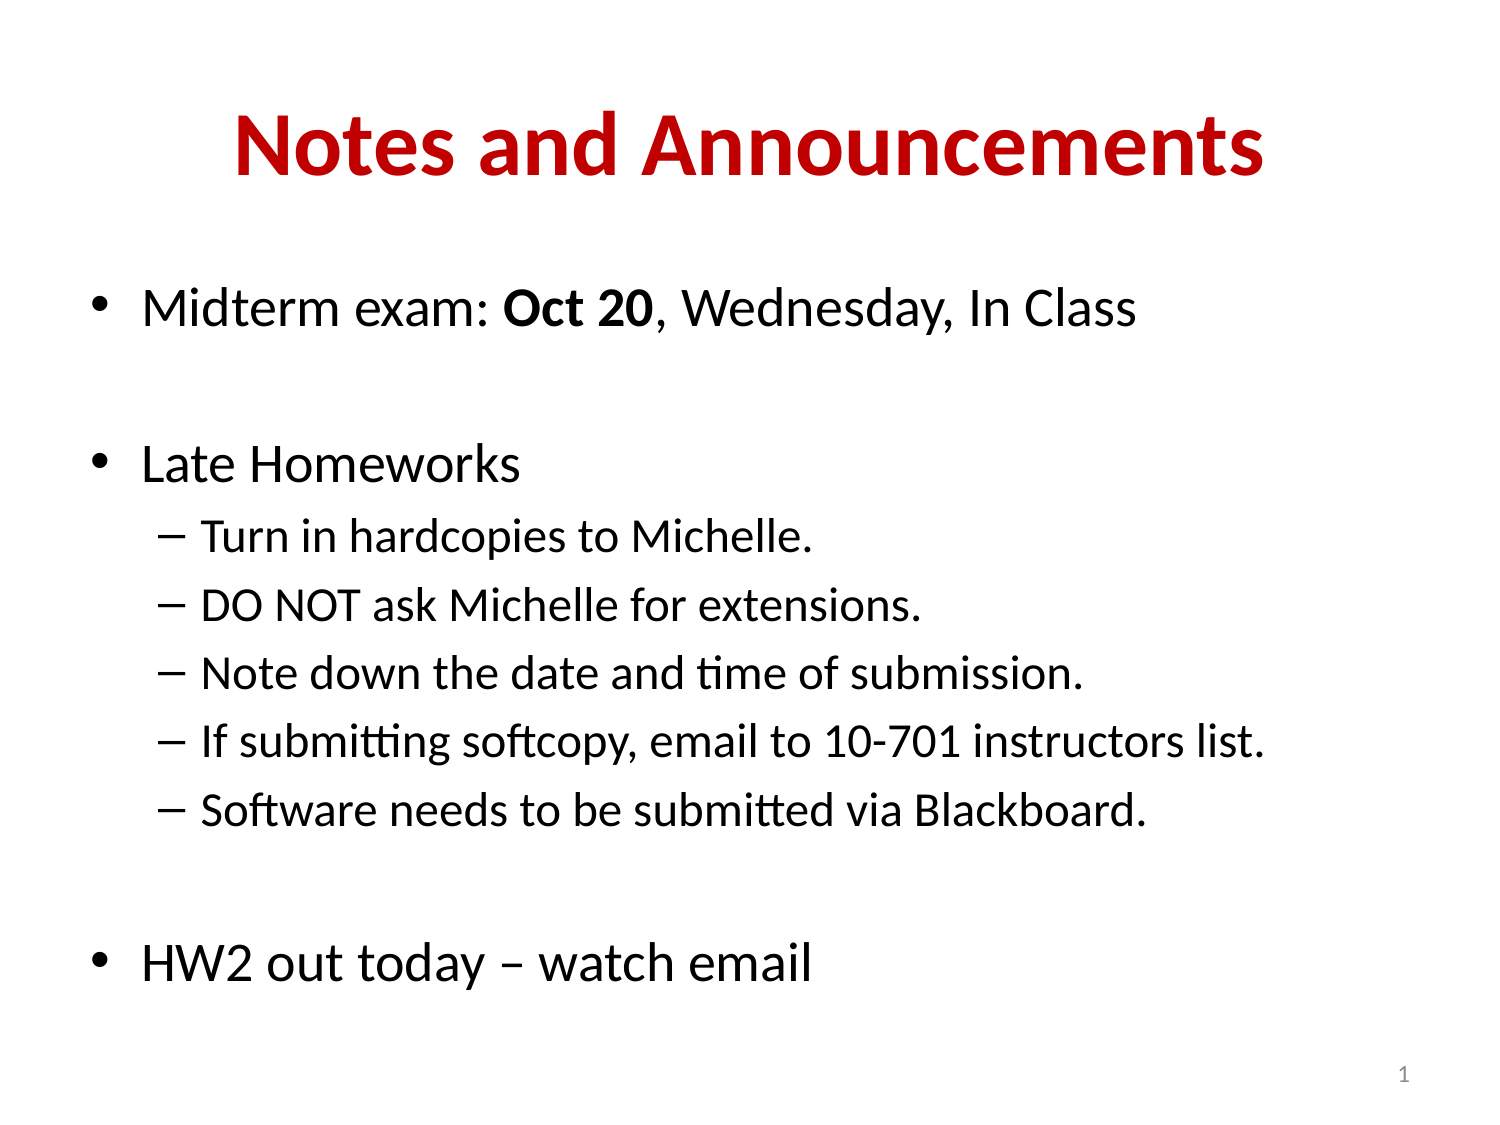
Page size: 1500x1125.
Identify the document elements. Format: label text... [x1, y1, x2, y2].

slide_number 1 [1074, 1042, 1425, 1103]
list Midterm exam: Oct 20, Wednesday, In Class Late Homeworks Turn in hardcopies to Michelle. DO NOT ask Michelle for extensions. Note down the date and time of submission. If submitting softcopy, email to 10-701 instructors list. Software needs to be submitted via Blackboard. HW2 out today – watch email [75, 262, 1425, 1005]
title Notes and Announcements [75, 45, 1425, 233]
